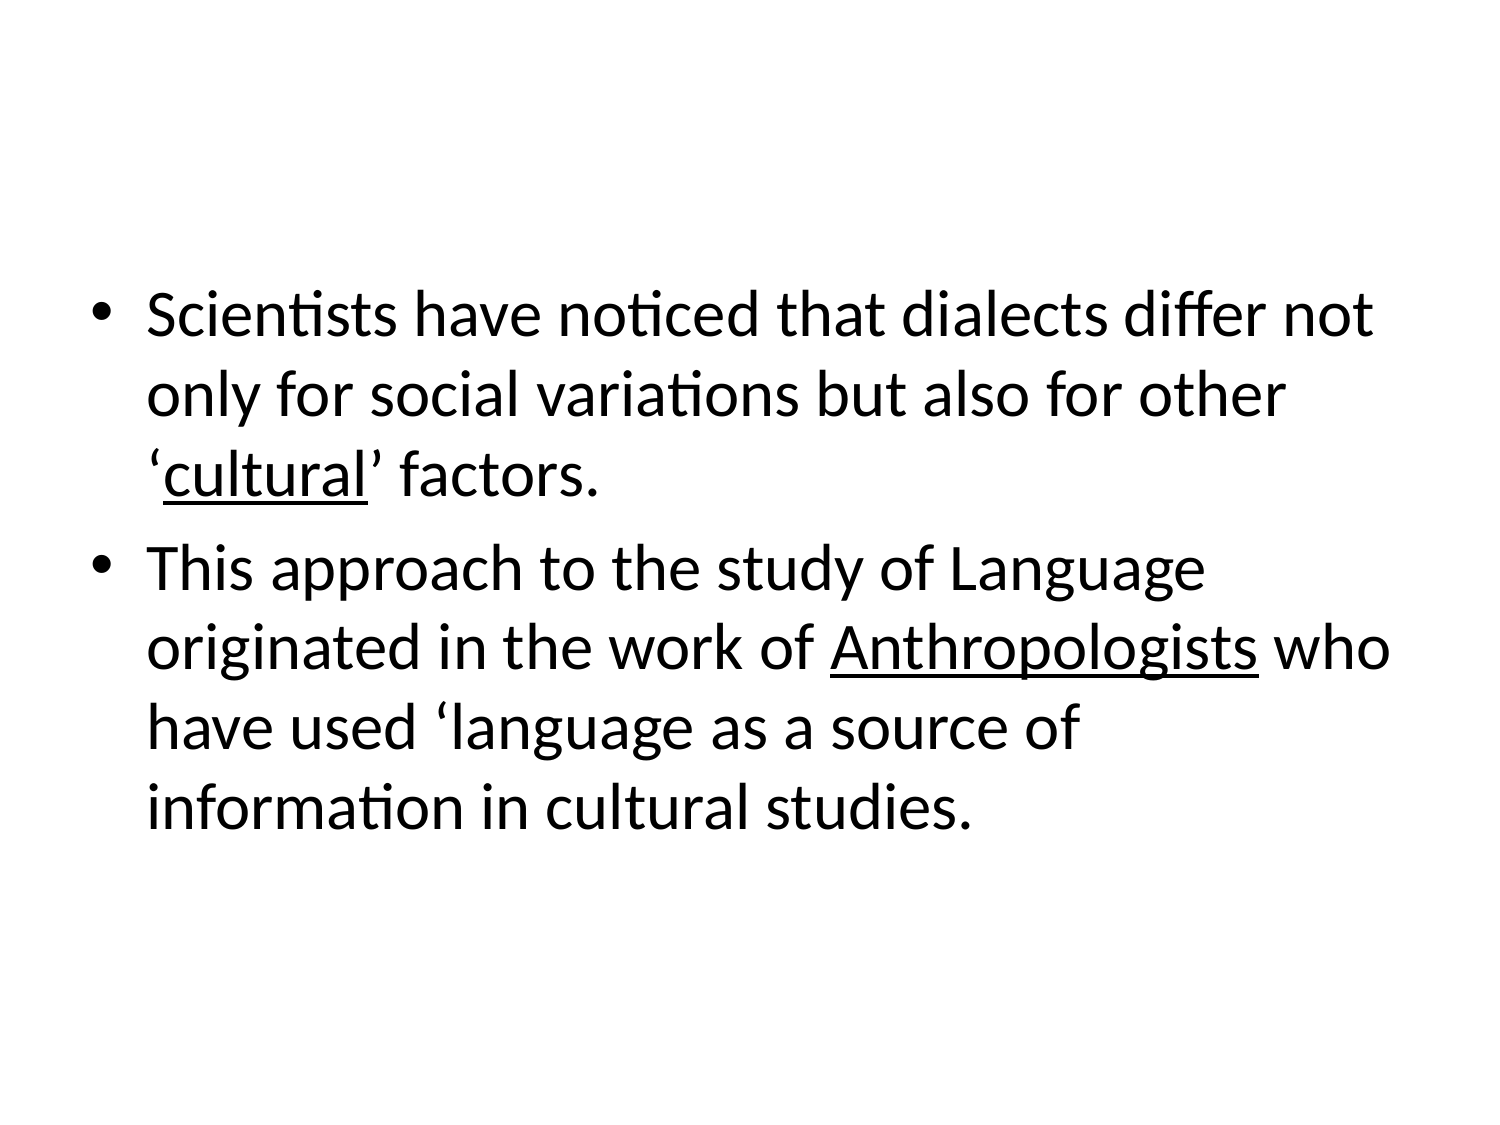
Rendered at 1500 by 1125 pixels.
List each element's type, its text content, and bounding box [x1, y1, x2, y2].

list Scientists have noticed that dialects differ not only for social variations but also for other ‘cultural’ factors. This approach to the study of Language originated in the work of Anthropologists who have used ‘language as a source of information in cultural studies. [75, 262, 1425, 1005]
